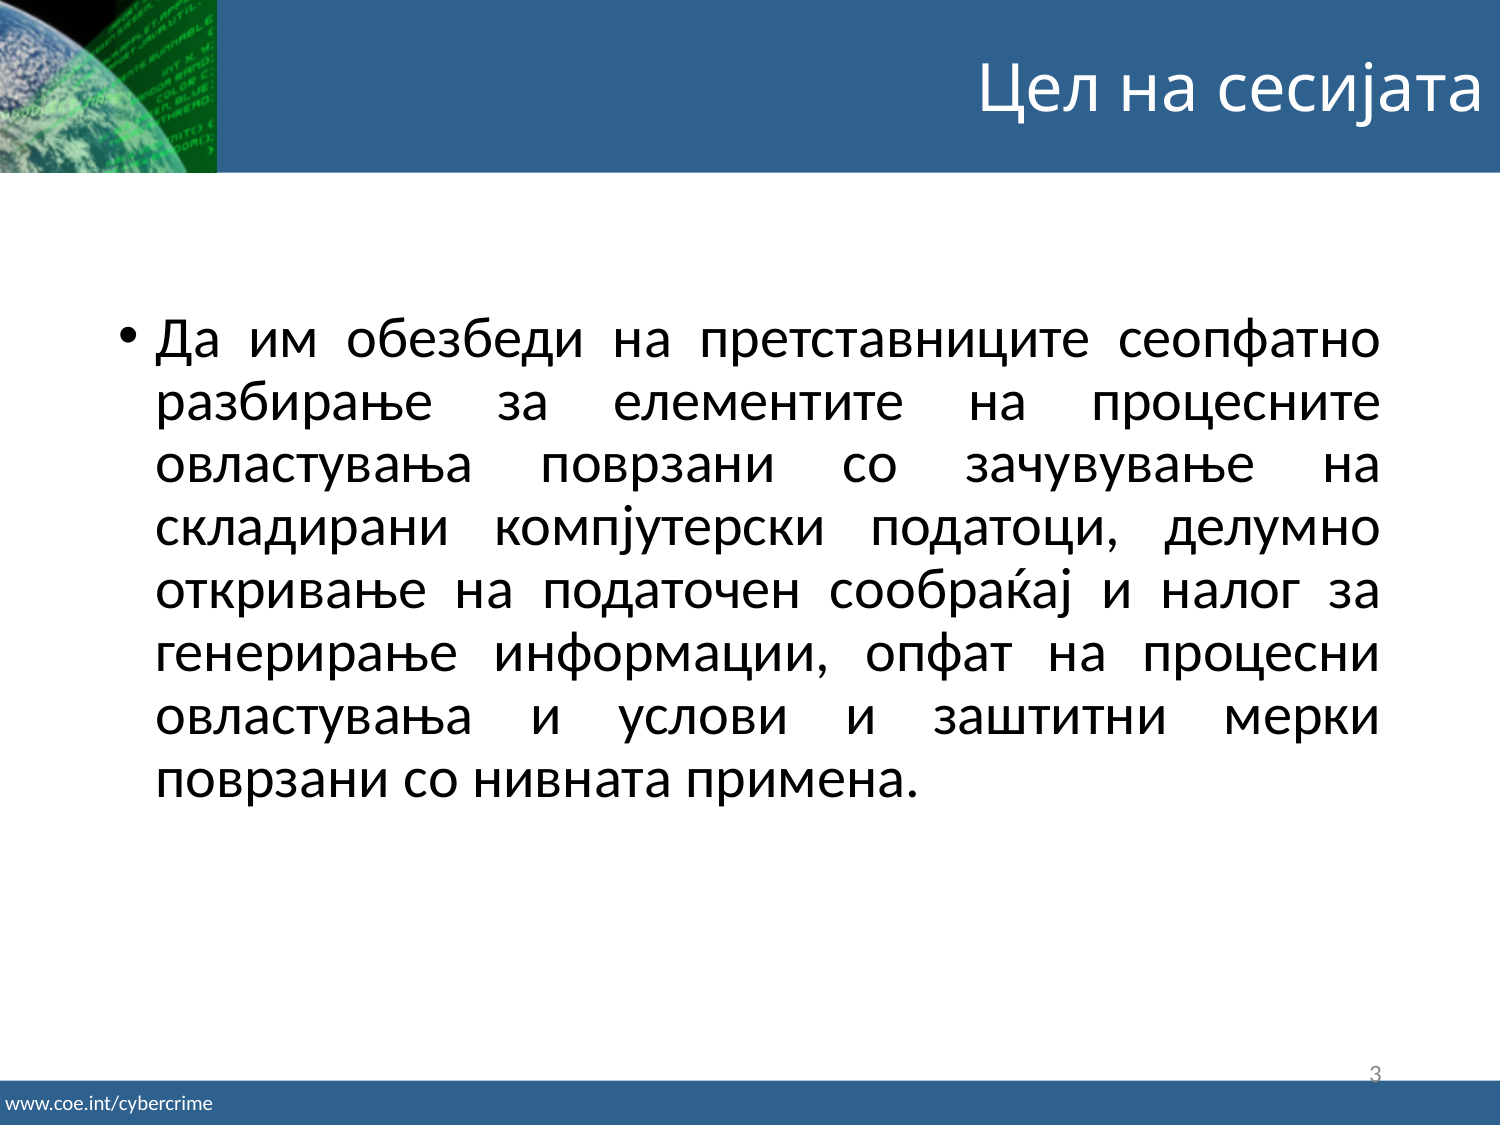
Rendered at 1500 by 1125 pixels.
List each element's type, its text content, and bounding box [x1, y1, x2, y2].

picture [0, 0, 217, 173]
list Цел на сесијата [421, 0, 1500, 172]
slide_number 3 [1059, 1042, 1397, 1103]
list Да им обезбеди на претставниците сеопфатно разбирање за елементите на процесните овластувања поврзани со зачувување на складирани компјутерски податоци, делумно откривање на податочен сообраќај и налог за генерирање информации, опфат на процесни овластувања и услови и заштитни мерки поврзани со нивната примена. [103, 299, 1397, 1014]
